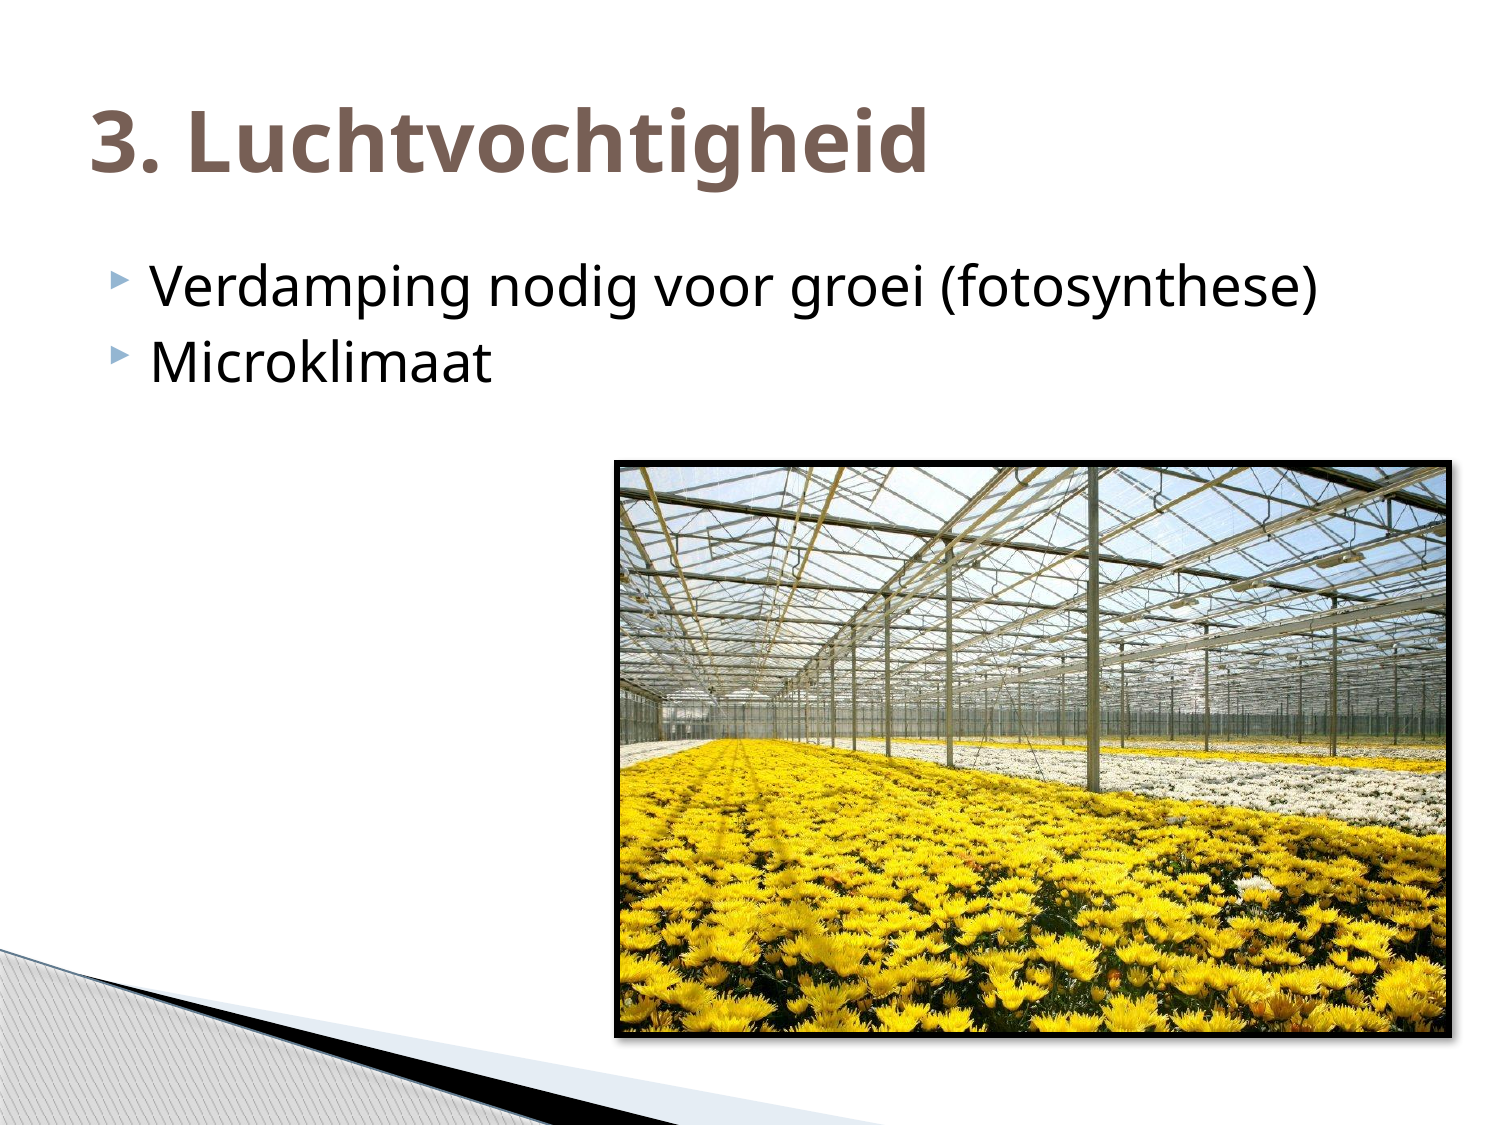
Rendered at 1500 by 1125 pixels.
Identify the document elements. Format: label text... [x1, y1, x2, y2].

picture [619, 466, 1447, 1033]
title 3. Luchtvochtigheid [75, 45, 1425, 233]
list Verdamping nodig voor groei (fotosynthese) Microklimaat [75, 243, 1425, 986]
